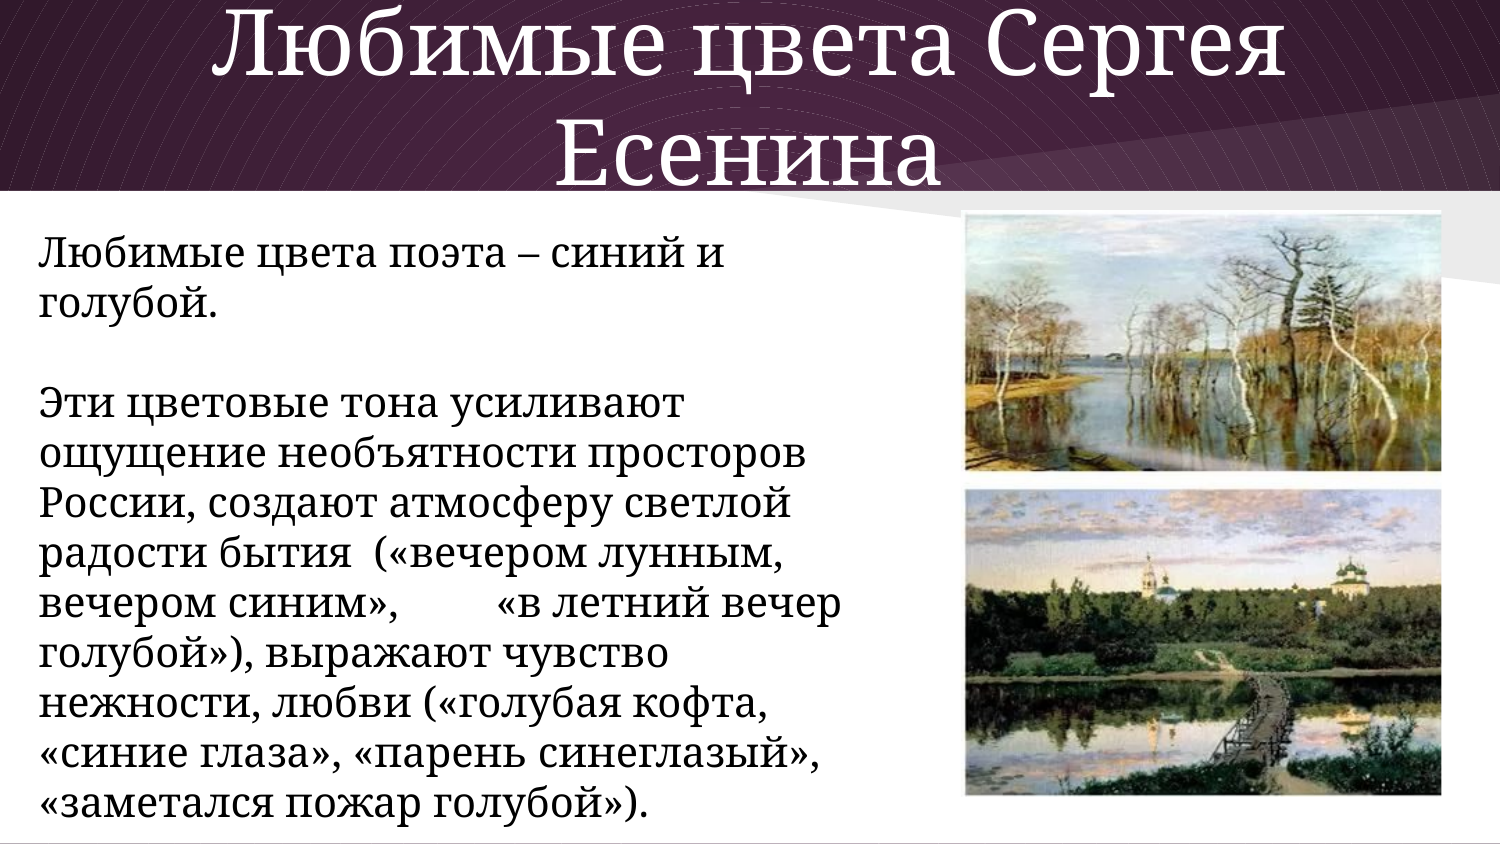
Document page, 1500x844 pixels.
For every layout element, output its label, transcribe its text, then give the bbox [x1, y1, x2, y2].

title Любимые цвета Сергея Есенина [0, 23, 1500, 165]
list Любимые цвета поэта – синий и голубой. Эти цветовые тона усиливают ощущение необъятности просторов России, создают атмосферу светлой радости бытия («вечером лунным, вечером синим», «в летний вечер голубой»), выражают чувство нежности, любви («голубая кофта, «синие глаза», «парень синеглазый», «заметался пожар голубой»). [23, 210, 903, 823]
picture [960, 210, 1442, 798]
